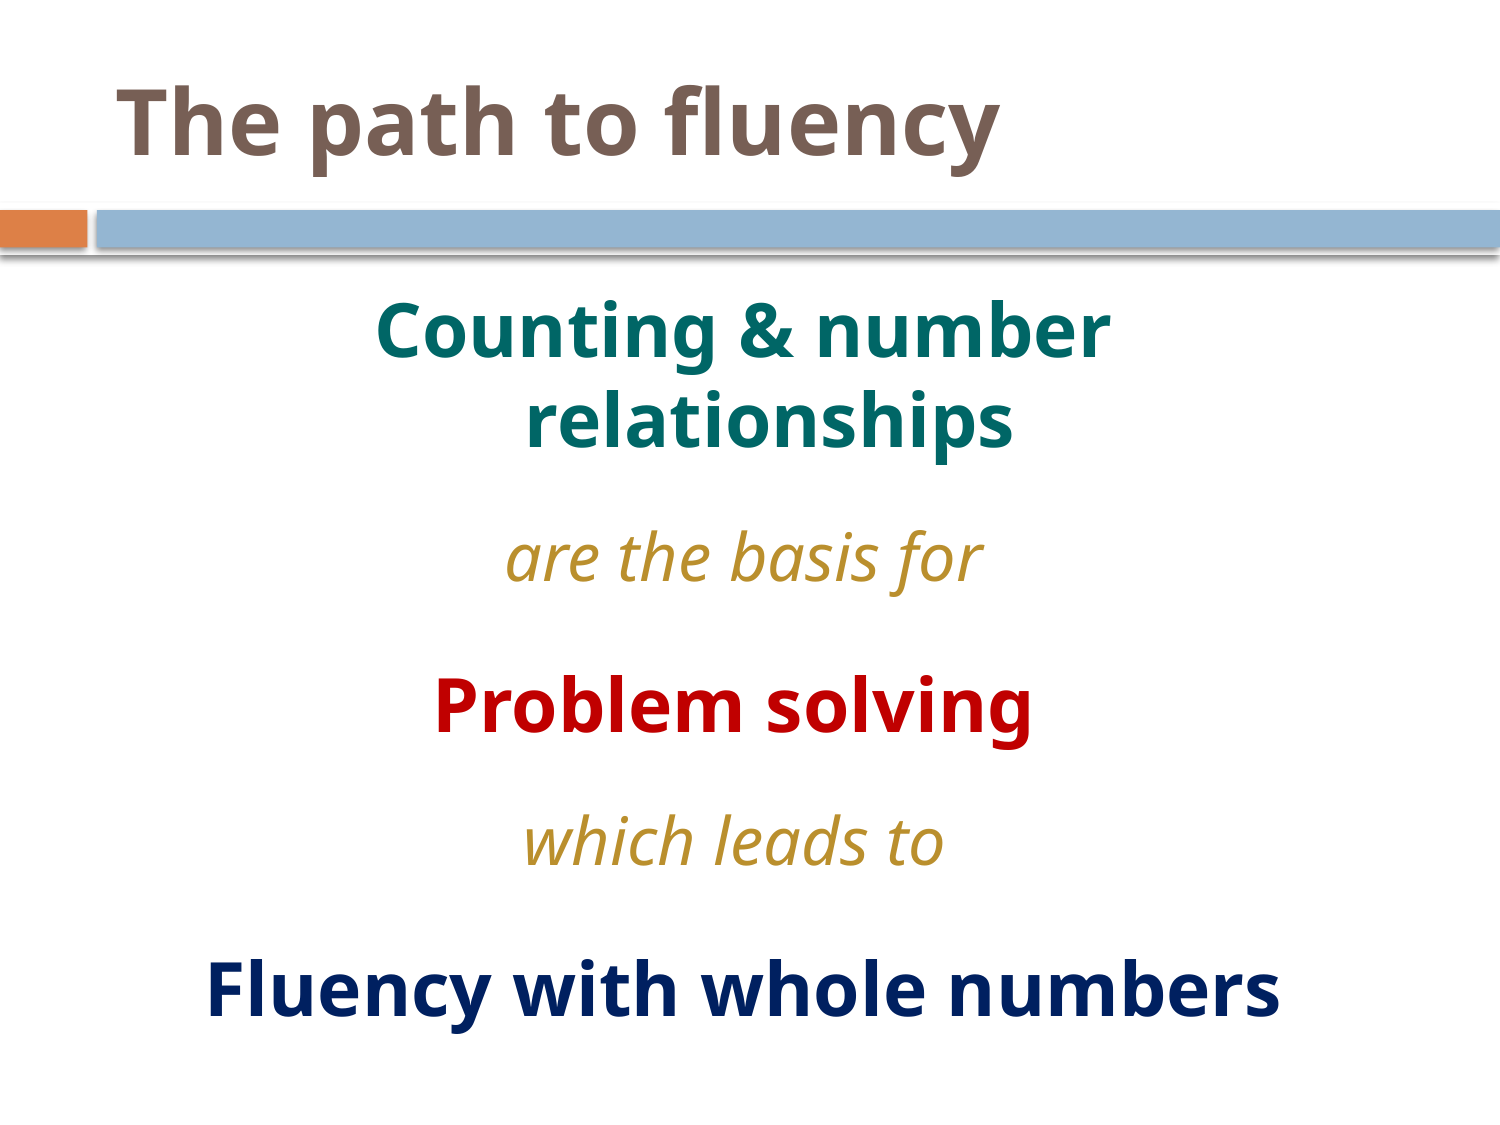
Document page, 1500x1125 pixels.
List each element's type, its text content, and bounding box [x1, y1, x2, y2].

title The path to fluency [100, 37, 1438, 200]
text_box Counting & number relationships are the basis for Problem solving which leads to Fluency with whole numbers [149, 274, 1338, 1051]
